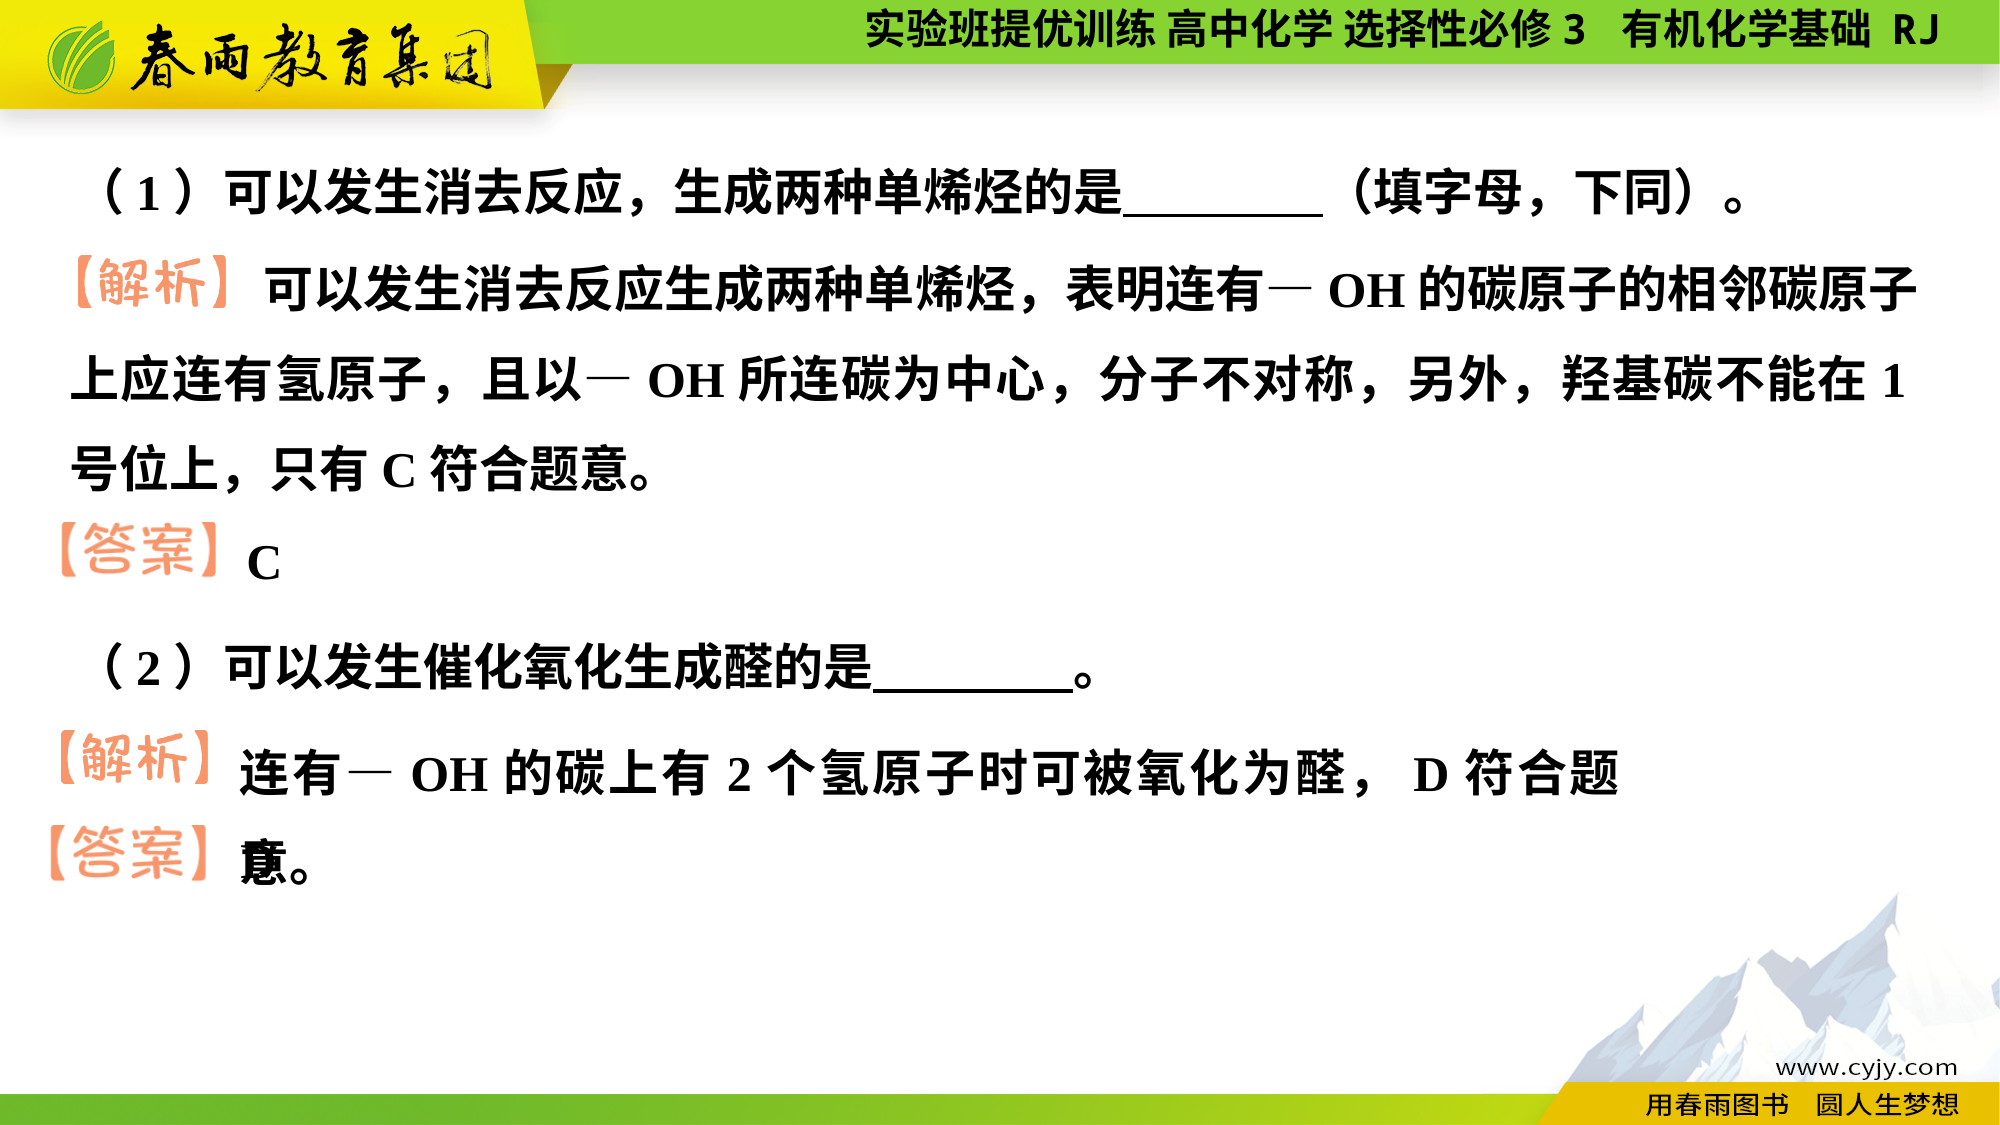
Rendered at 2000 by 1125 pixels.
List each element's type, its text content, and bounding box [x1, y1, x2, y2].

picture [0, 0, 2000, 1125]
text_box 可以发生消去反应生成两种单烯烃，表明连有—OH的碳原子的相邻碳原子上应连有氢原子，且以—OH所连碳为中心，分子不对称，另外，羟基碳不能在1号位上，只有C符合题意。 [54, 219, 1933, 505]
text_box D [225, 821, 292, 897]
text_box C [231, 522, 298, 597]
text_box 连有—OH的碳上有2个氢原子时可被氧化为醛，D符合题意。 [225, 703, 1635, 899]
list （1）可以发生消去反应，生成两种单烯烃的是 （填字母，下同）。 [59, 122, 1944, 217]
text_box （2）可以发生催化氧化生成醛的是 。 [59, 597, 1944, 703]
